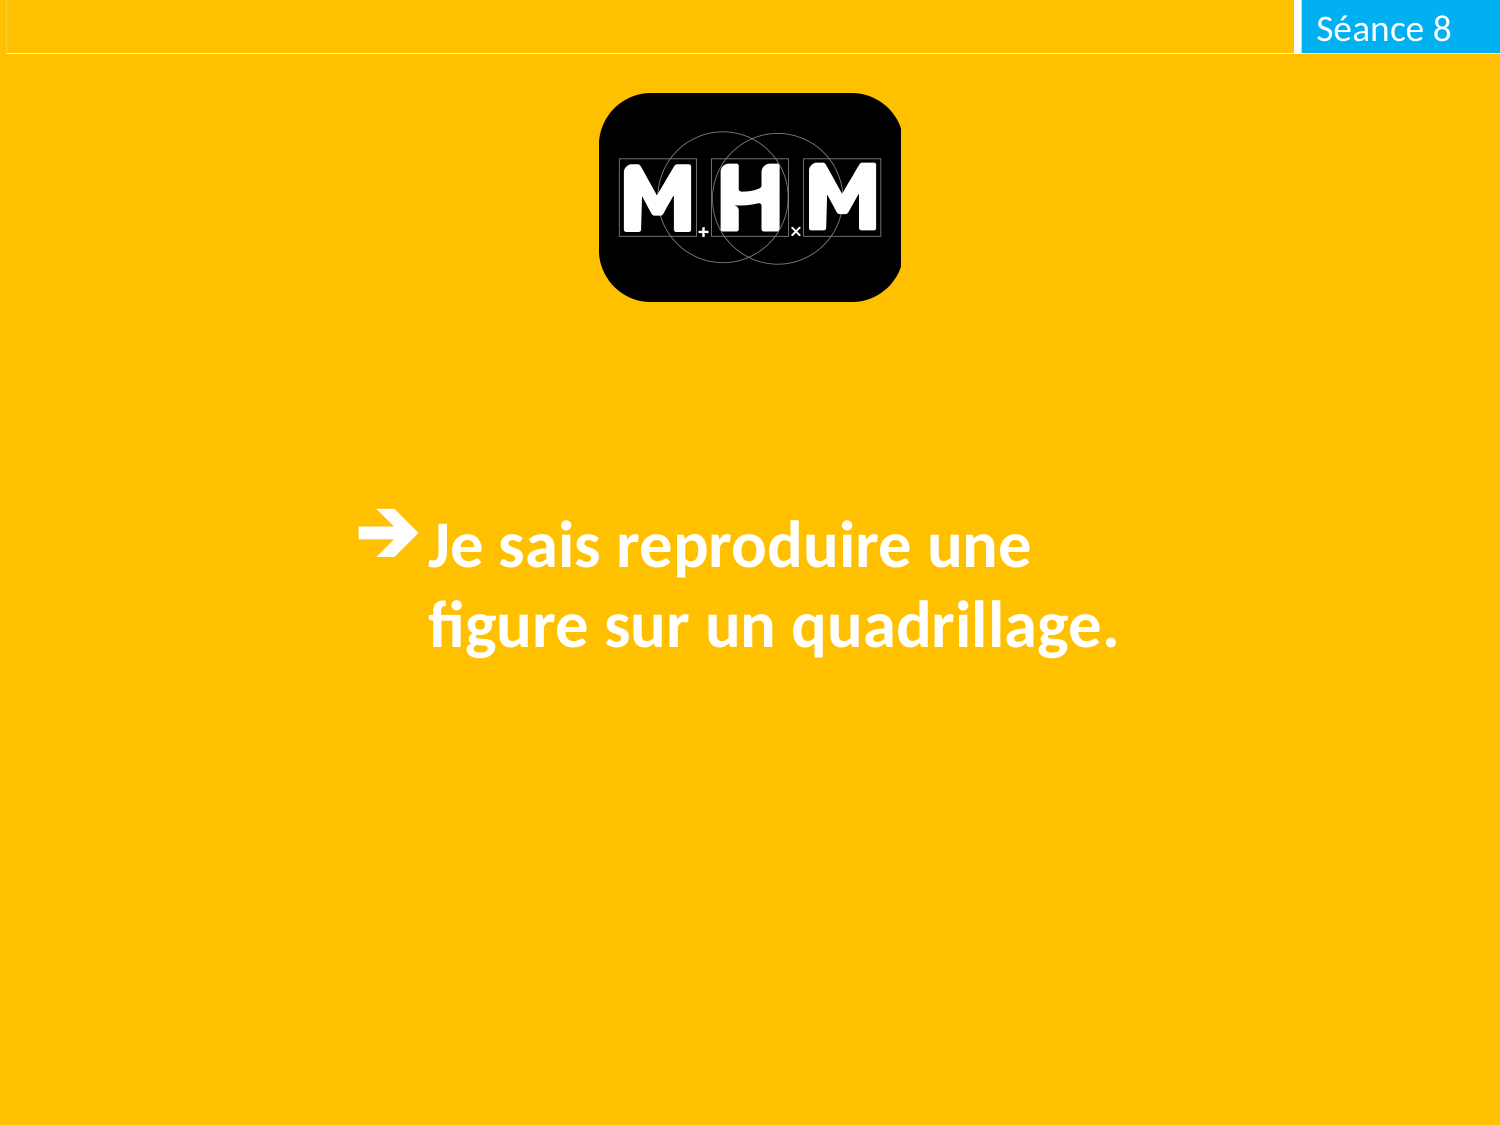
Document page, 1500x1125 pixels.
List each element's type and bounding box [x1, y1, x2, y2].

text_box [0, 53, 1500, 1125]
